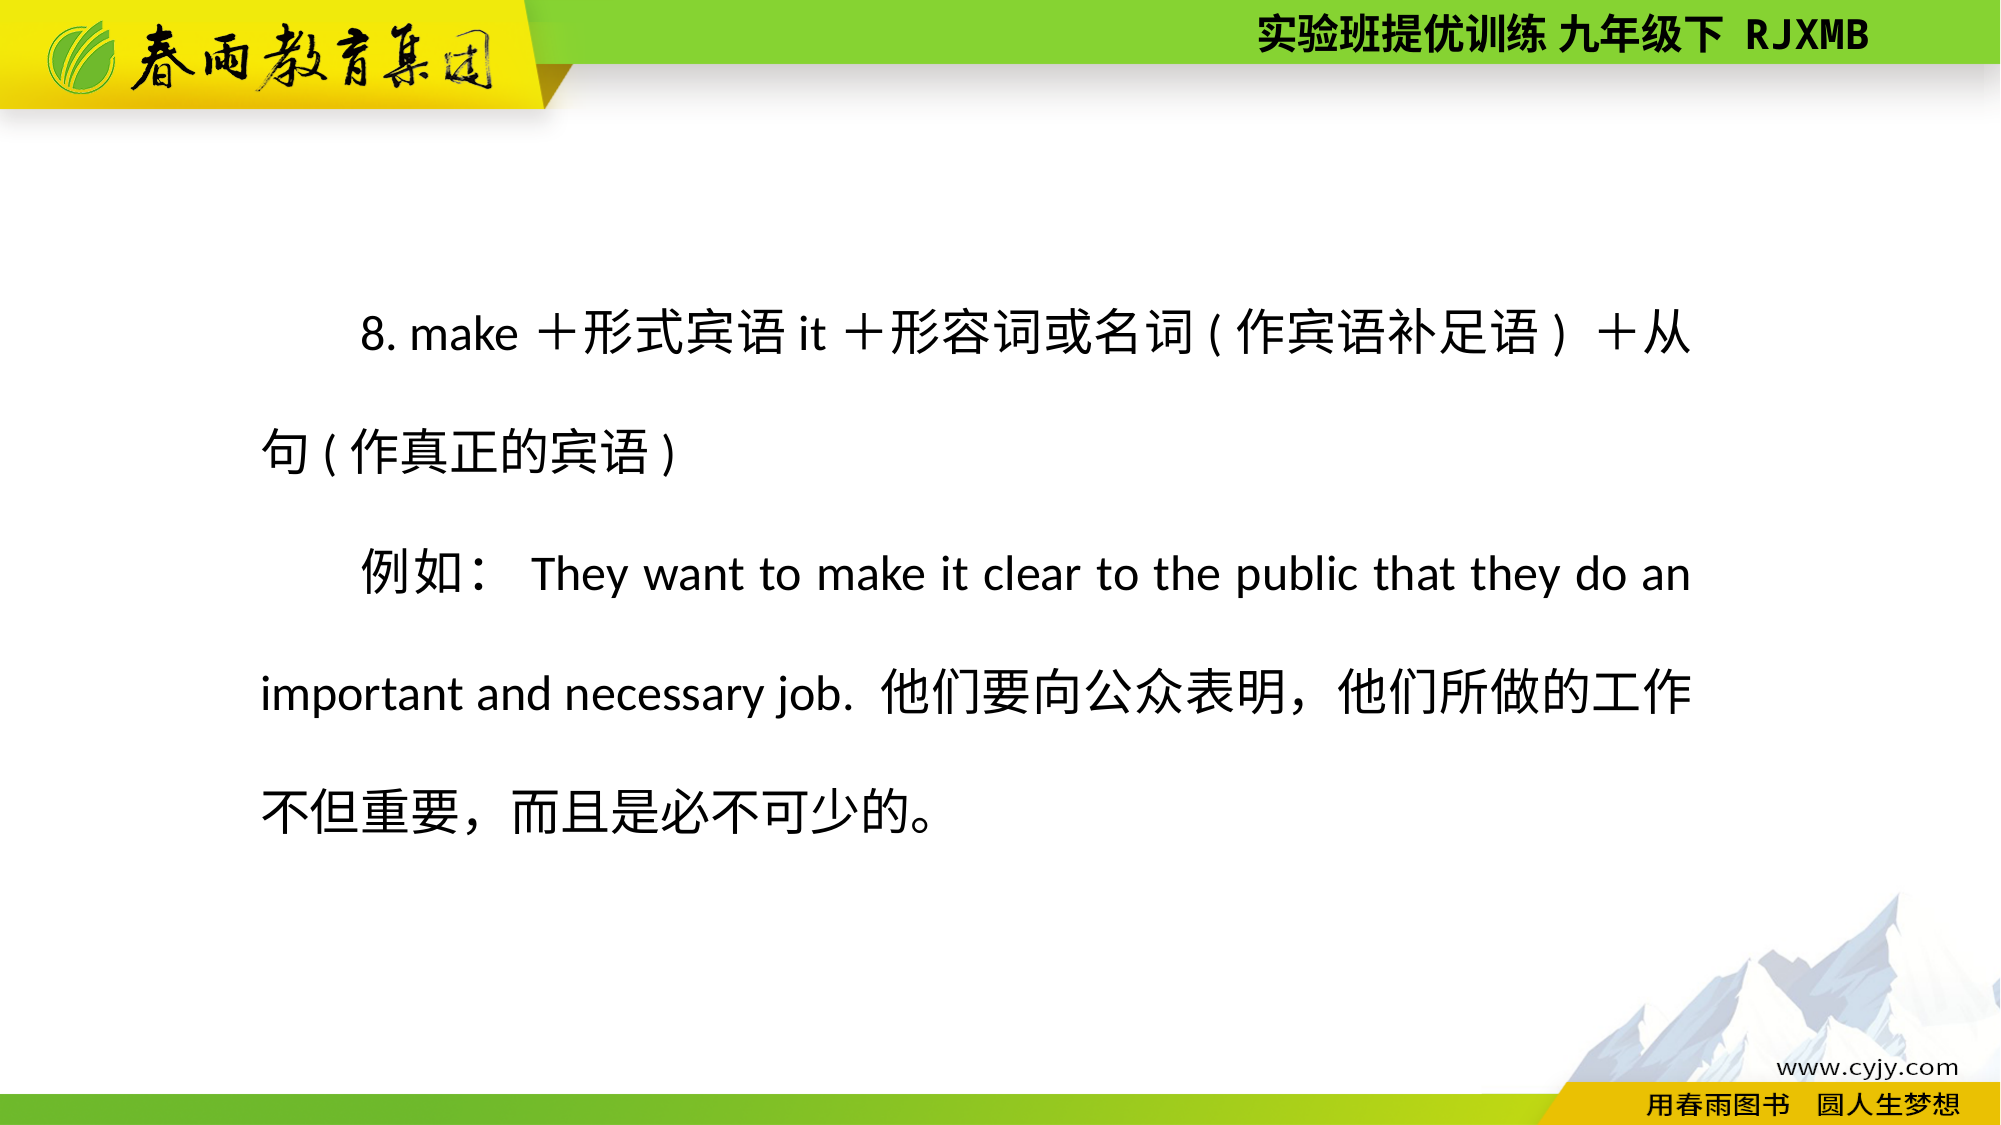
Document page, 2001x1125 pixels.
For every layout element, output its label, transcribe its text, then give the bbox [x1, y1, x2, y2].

picture [0, 0, 2001, 1125]
text_box 8. make＋形式宾语it＋形容词或名词(作宾语补足语) ＋从句(作真正的宾语) 例如：They want to make it clear to the public that they do an important and necessary job. 他们要向公众表明，他们所做的工作不但重要，而且是必不可少的。 [245, 233, 1708, 848]
